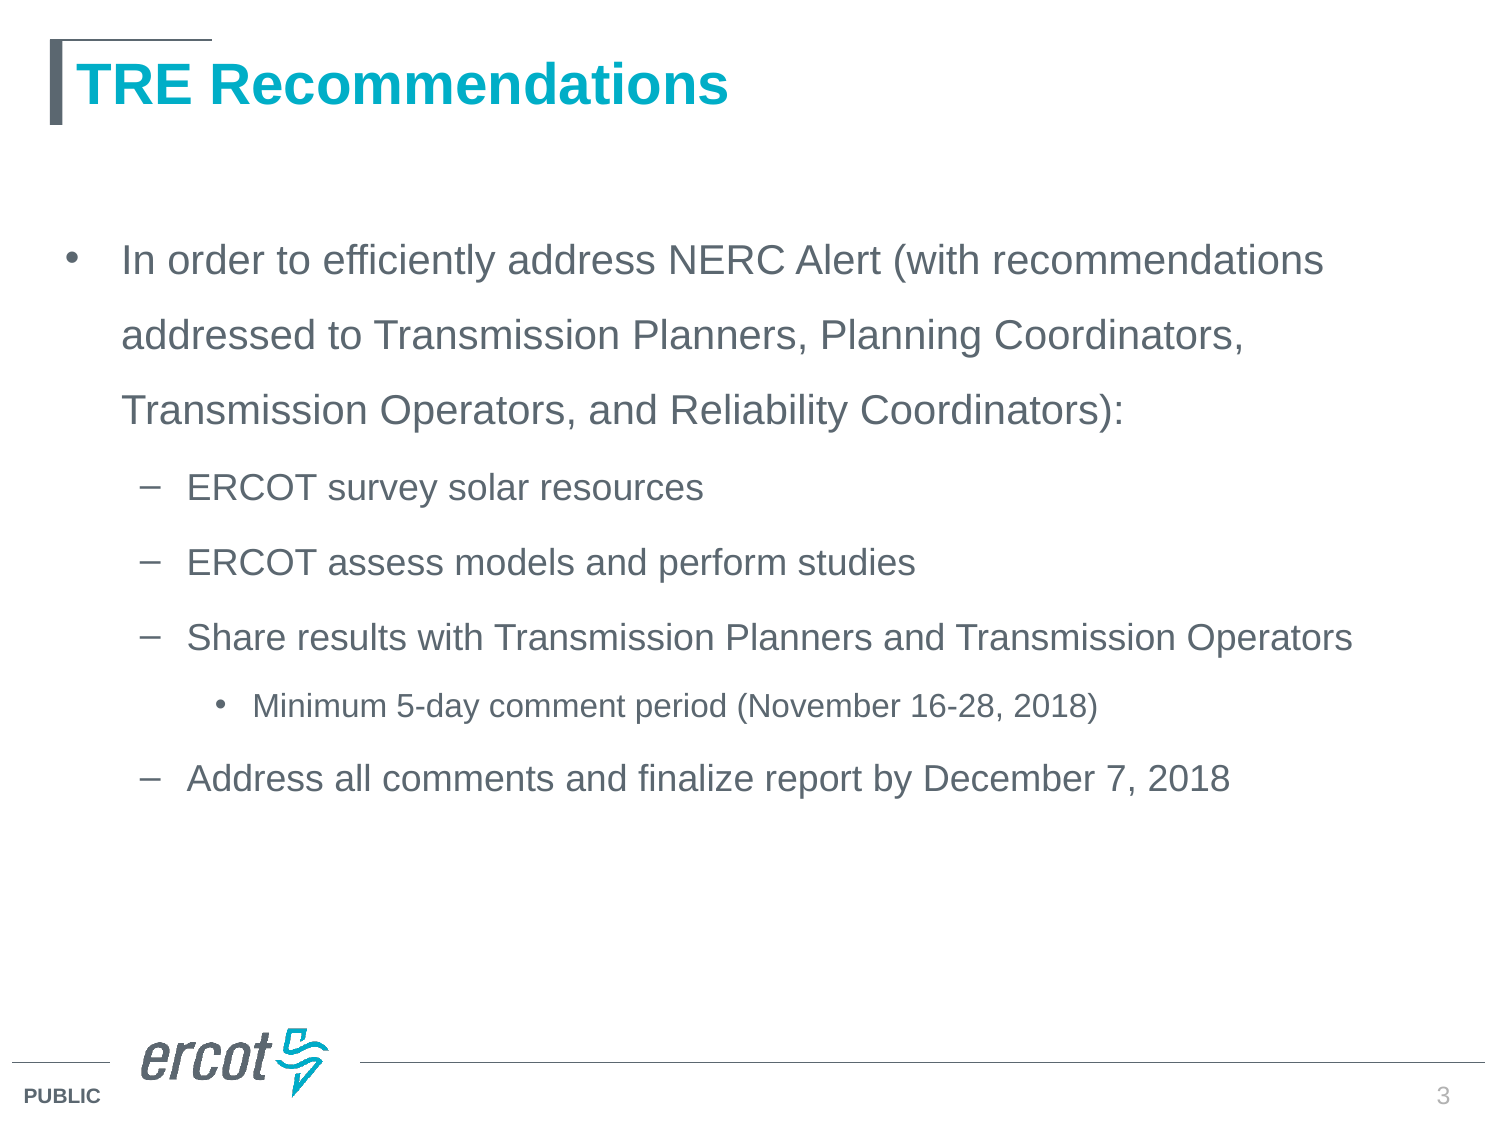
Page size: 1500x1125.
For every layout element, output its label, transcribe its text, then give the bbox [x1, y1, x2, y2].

list In order to efficiently address NERC Alert (with recommendations addressed to Transmission Planners, Planning Coordinators, Transmission Operators, and Reliability Coordinators): ERCOT survey solar resources ERCOT assess models and perform studies Share results with Transmission Planners and Transmission Operators Minimum 5-day comment period (November 16-28, 2018) Address all comments and finalize report by December 7, 2018 [50, 200, 1450, 1000]
slide_number 3 [1400, 1076, 1488, 1113]
title TRE Recommendations [62, 38, 1450, 124]
picture [137, 1024, 332, 1100]
